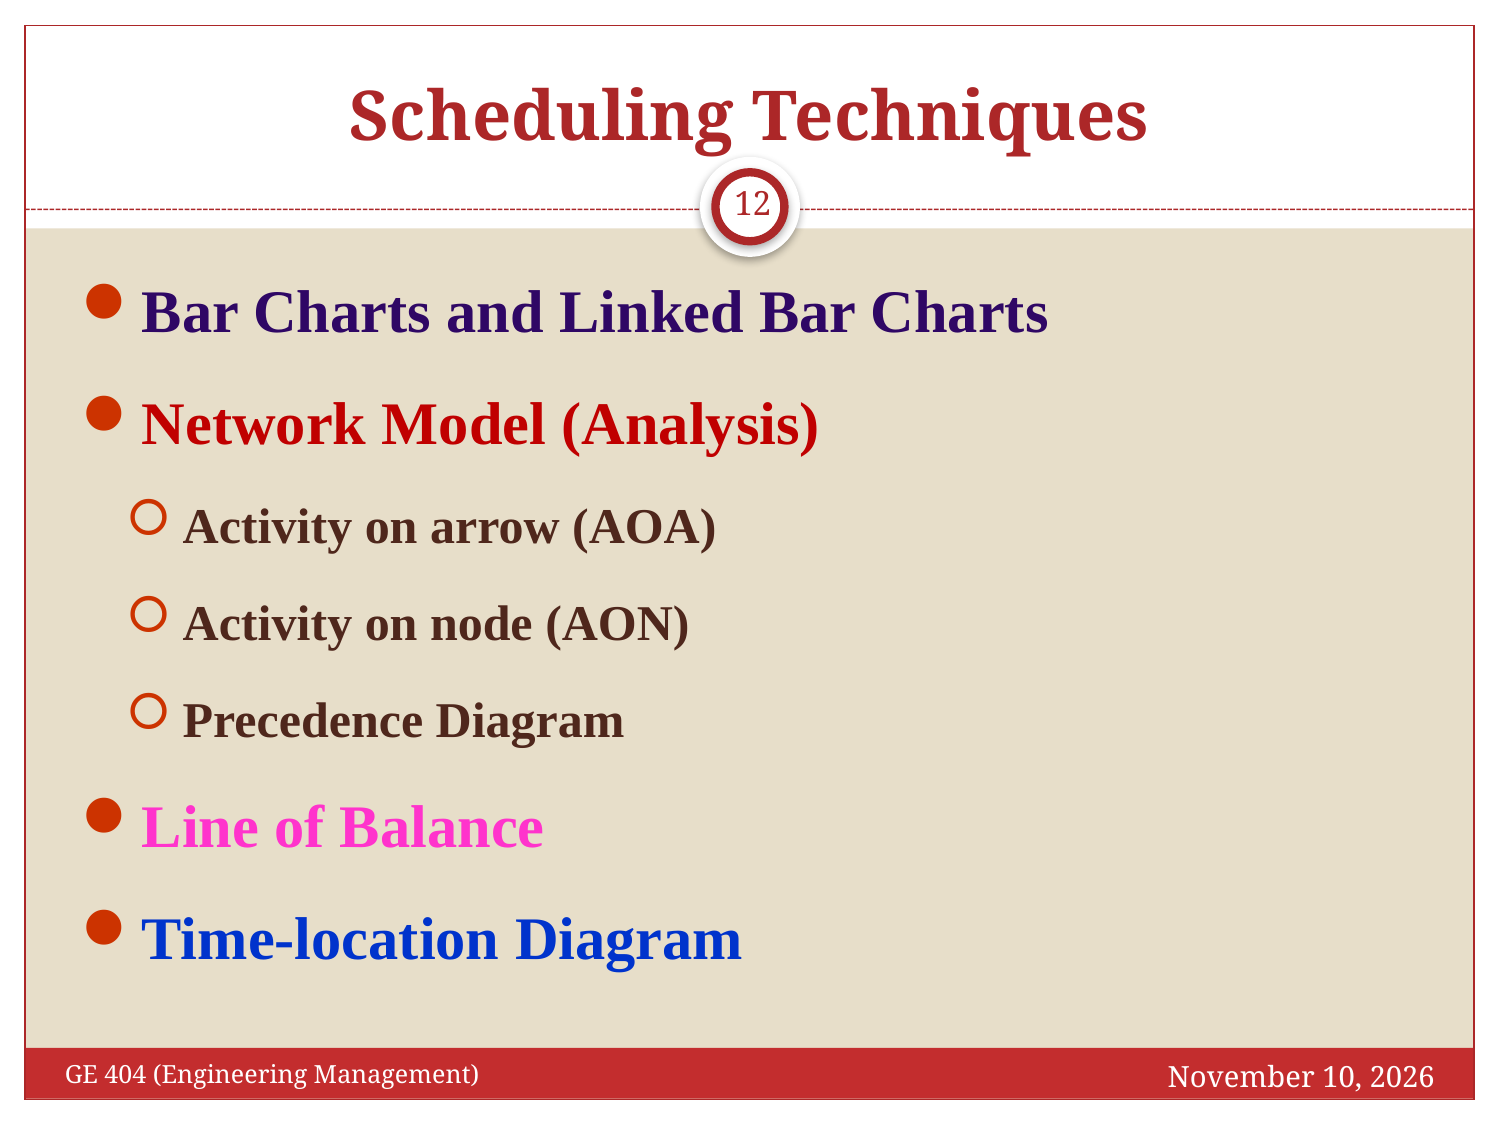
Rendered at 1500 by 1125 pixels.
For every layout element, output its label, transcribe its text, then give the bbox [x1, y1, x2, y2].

slide_number 12 [715, 168, 791, 241]
list Bar Charts and Linked Bar Charts Network Model (Analysis) Activity on arrow (AOA) Activity on node (AON) Precedence Diagram Line of Balance Time-location Diagram [49, 250, 1445, 1001]
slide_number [950, 1050, 1450, 1111]
footer GE 404 (Engineering Management) [50, 1051, 638, 1112]
title Scheduling Techniques [49, 37, 1450, 162]
